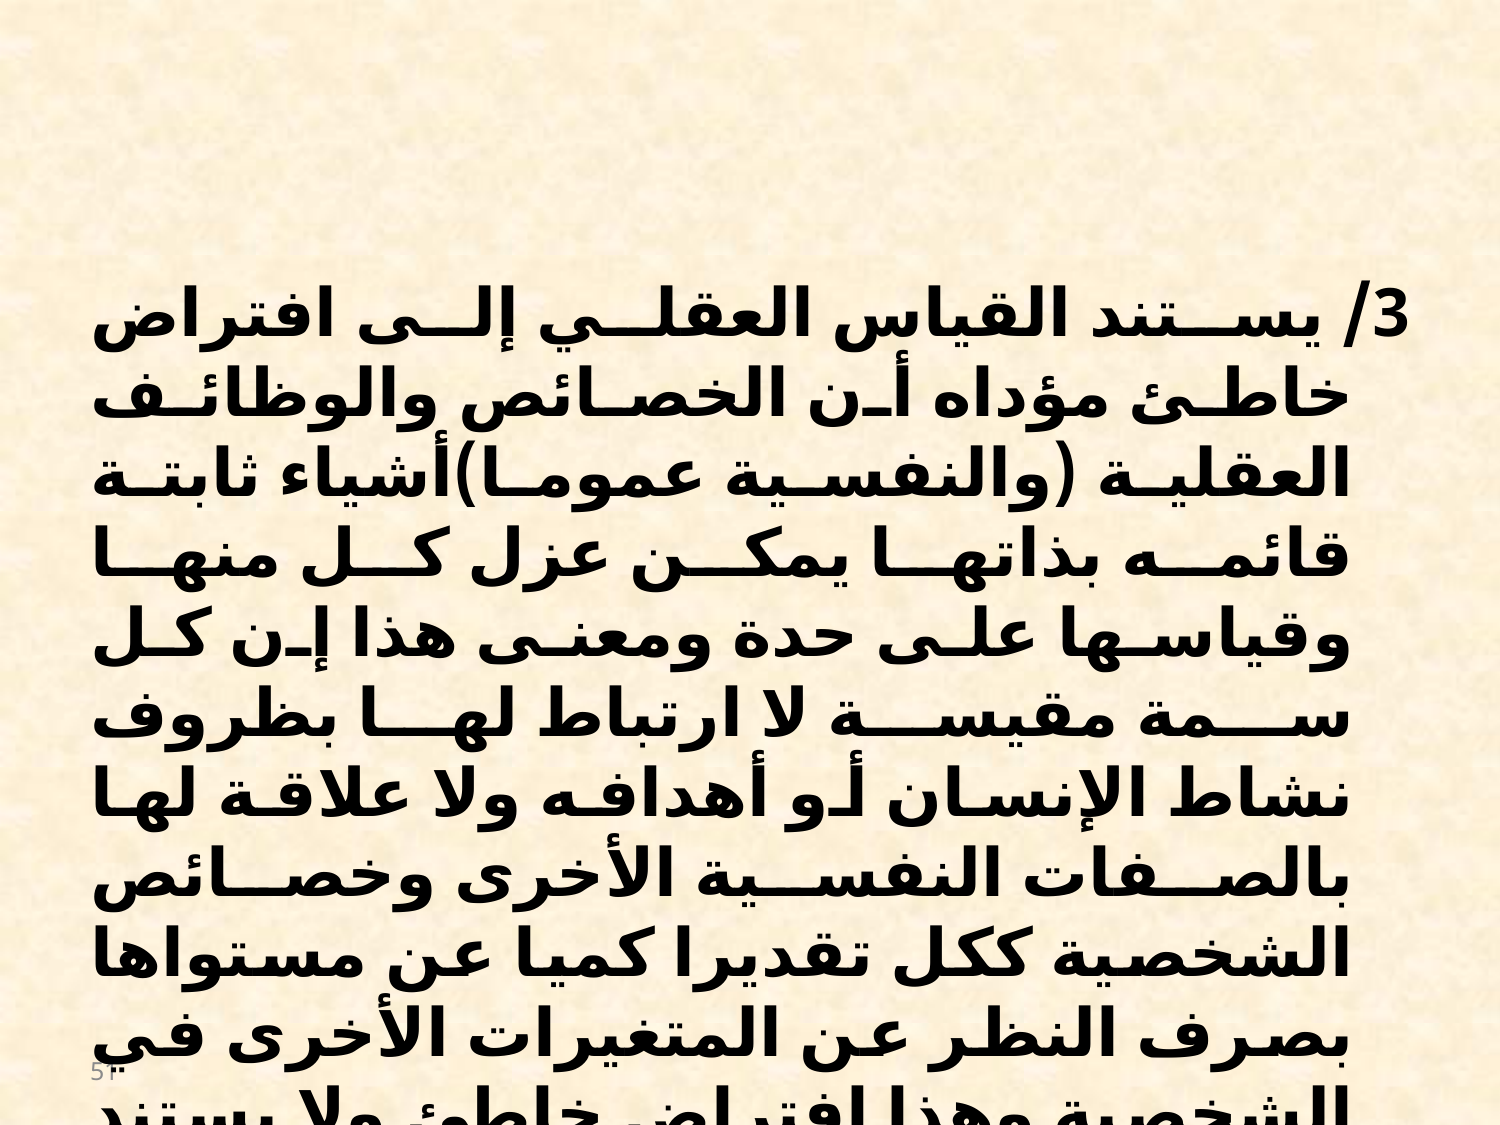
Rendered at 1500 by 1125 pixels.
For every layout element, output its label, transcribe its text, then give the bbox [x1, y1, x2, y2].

list 3/ يستند القياس العقلي إلى افتراض خاطئ مؤداه أن الخصائص والوظائف العقلية (والنفسية عموما)أشياء ثابتة قائمه بذاتها يمكن عزل كل منها وقياسها على حدة ومعنى هذا إن كل سمة مقيسة لا ارتباط لها بظروف نشاط الإنسان أو أهدافه ولا علاقة لها بالصفات النفسية الأخرى وخصائص الشخصية ككل تقديرا كميا عن مستواها بصرف النظر عن المتغيرات الأخرى في الشخصية وهذا افتراض خاطئ ولا يستند إلى أساس علمي. [75, 262, 1425, 1005]
picture [0, 0, 1500, 1125]
slide_number 51 [75, 1042, 425, 1103]
